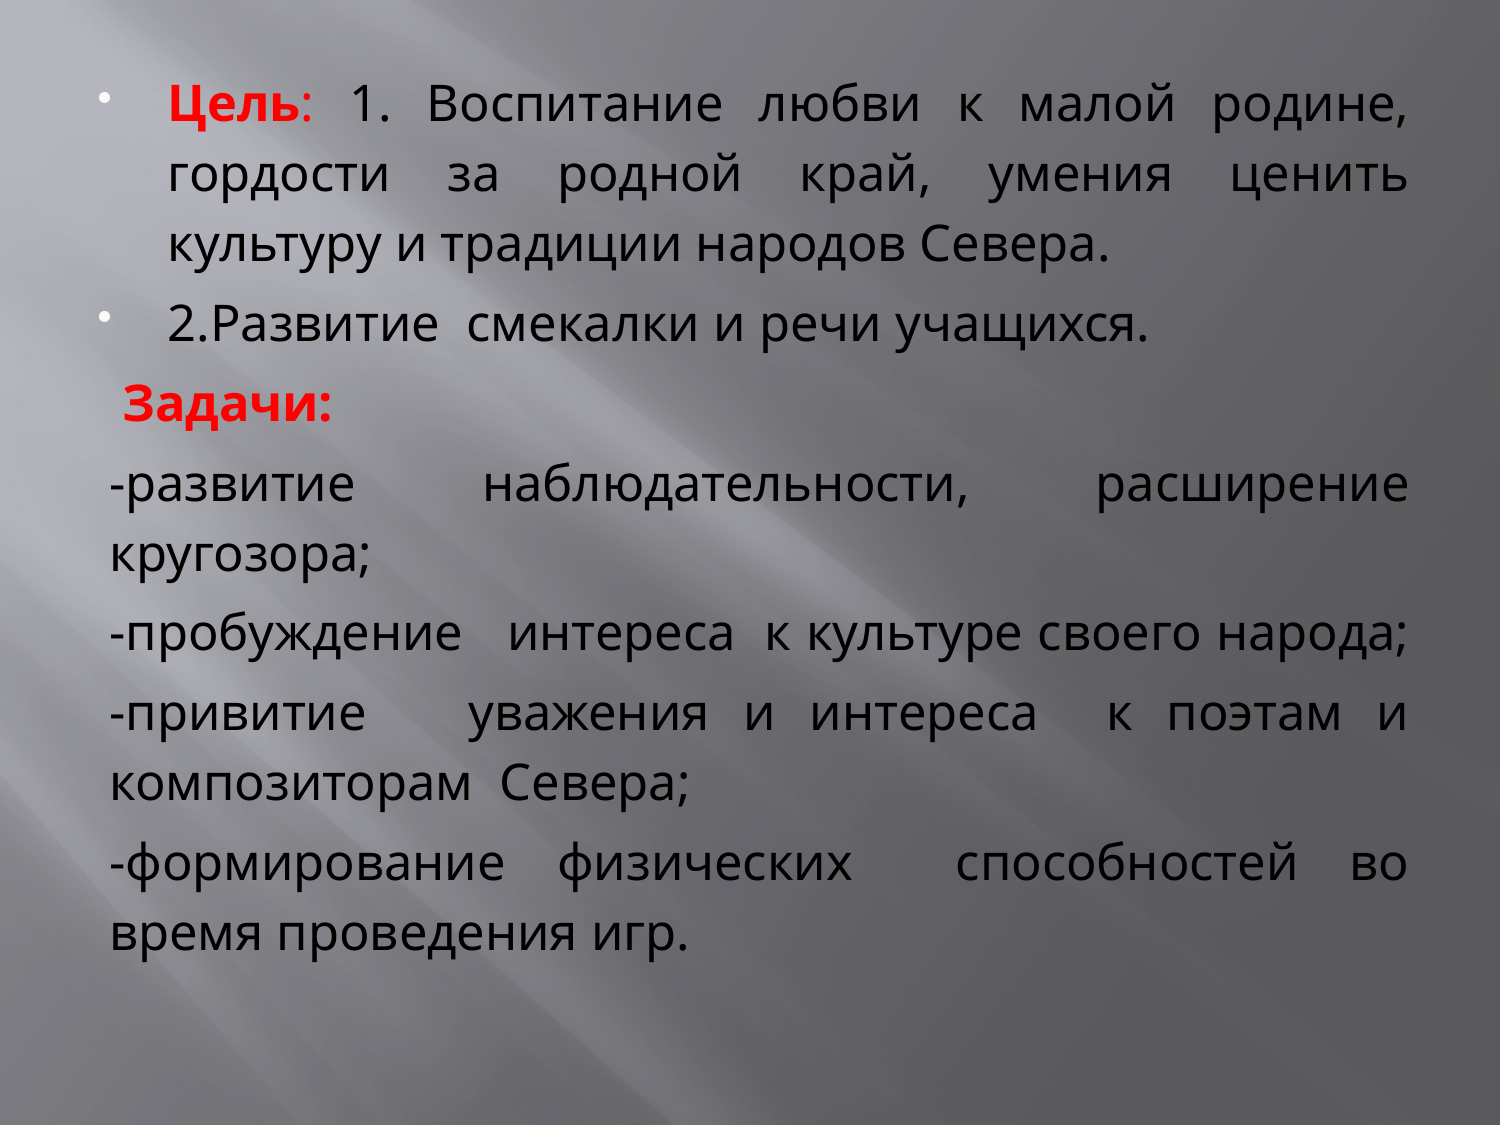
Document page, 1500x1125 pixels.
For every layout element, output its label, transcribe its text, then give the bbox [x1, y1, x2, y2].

list Цель: 1. Воспитание любви к малой родине, гордости за родной край, умения ценить культуру и традиции народов Севера. 2.Развитие смекалки и речи учащихся. Задачи: -развитие наблюдательности, расширение кругозора; -пробуждение интереса к культуре своего народа; -привитие уважения и интереса к поэтам и композиторам Севера; -формирование физических способностей во время проведения игр. [75, 54, 1425, 1047]
